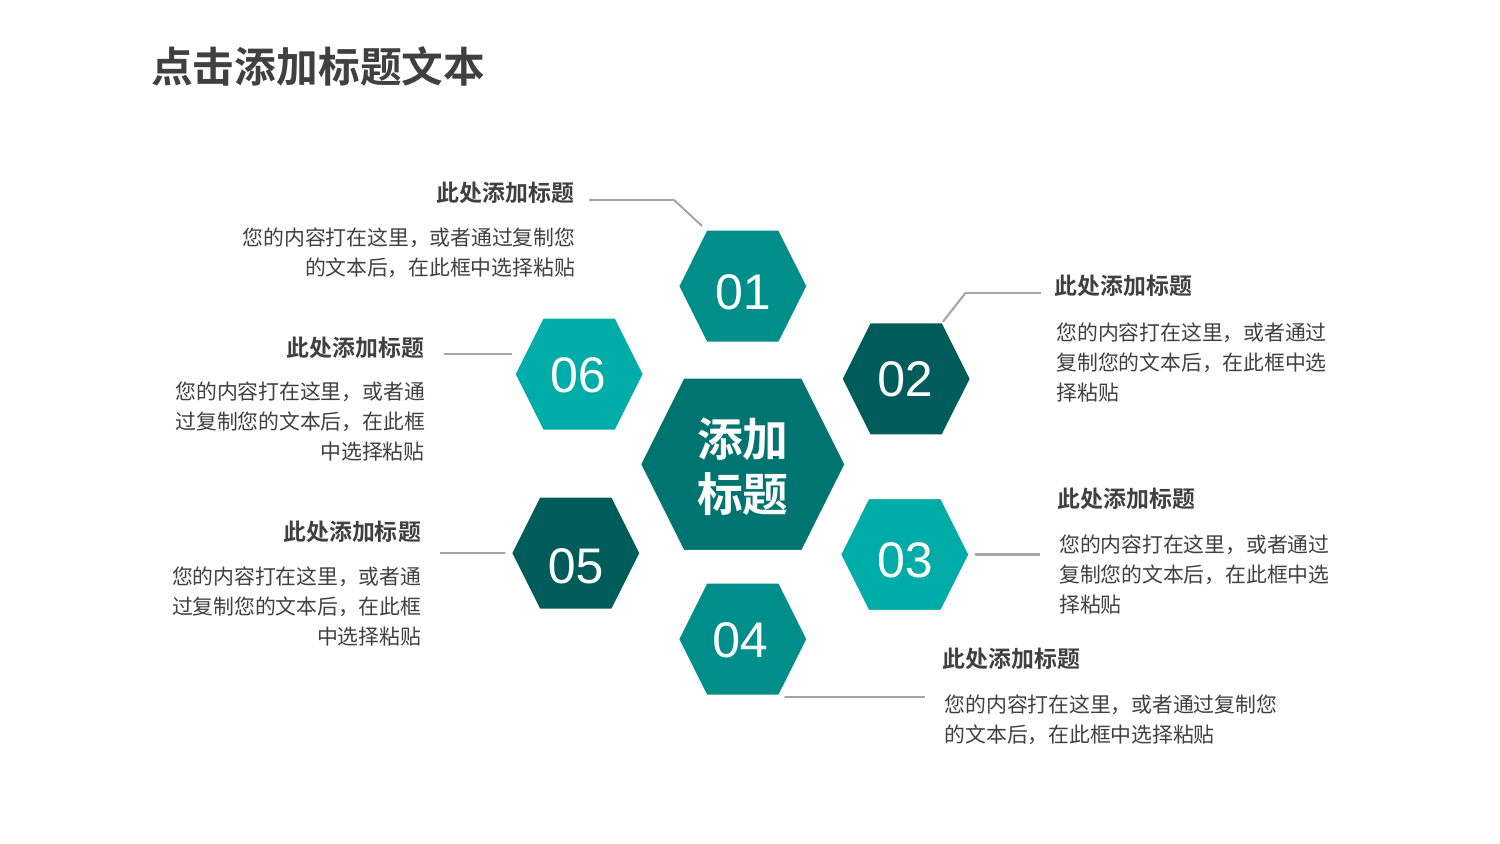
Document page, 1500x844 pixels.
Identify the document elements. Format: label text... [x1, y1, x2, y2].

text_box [942, 292, 1042, 322]
text_box 您的内容打在这里，或者通过复制您的文本后，在此框中选择粘贴 [1049, 521, 1348, 622]
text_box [839, 320, 974, 438]
text_box 您的内容打在这里，或者通过复制您的文本后，在此框中选择粘贴 [934, 681, 1296, 752]
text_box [512, 315, 647, 433]
text_box 此处添加标题 [276, 328, 435, 366]
text_box 此处添加标题 [425, 173, 585, 212]
text_box 您的内容打在这里，或者通过复制您的文本后，在此框中选择粘贴 [151, 553, 432, 654]
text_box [837, 495, 972, 614]
text_box 您的内容打在这里，或者通过复制您的文本后，在此框中选择粘贴 [154, 369, 435, 470]
text_box 点击添加标题文本 [136, 33, 501, 99]
text_box 此处添加标题 [1043, 267, 1203, 305]
text_box 您的内容打在这里，或者通过复制您的文本后，在此框中选择粘贴 [218, 214, 585, 285]
text_box 此处添加标题 [931, 639, 1091, 677]
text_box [637, 375, 848, 554]
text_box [675, 227, 810, 345]
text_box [589, 199, 706, 230]
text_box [508, 494, 643, 612]
text_box 此处添加标题 [1047, 479, 1207, 517]
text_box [675, 580, 810, 698]
text_box 此处添加标题 [272, 512, 432, 551]
text_box 您的内容打在这里，或者通过复制您的文本后，在此框中选择粘贴 [1046, 309, 1346, 410]
